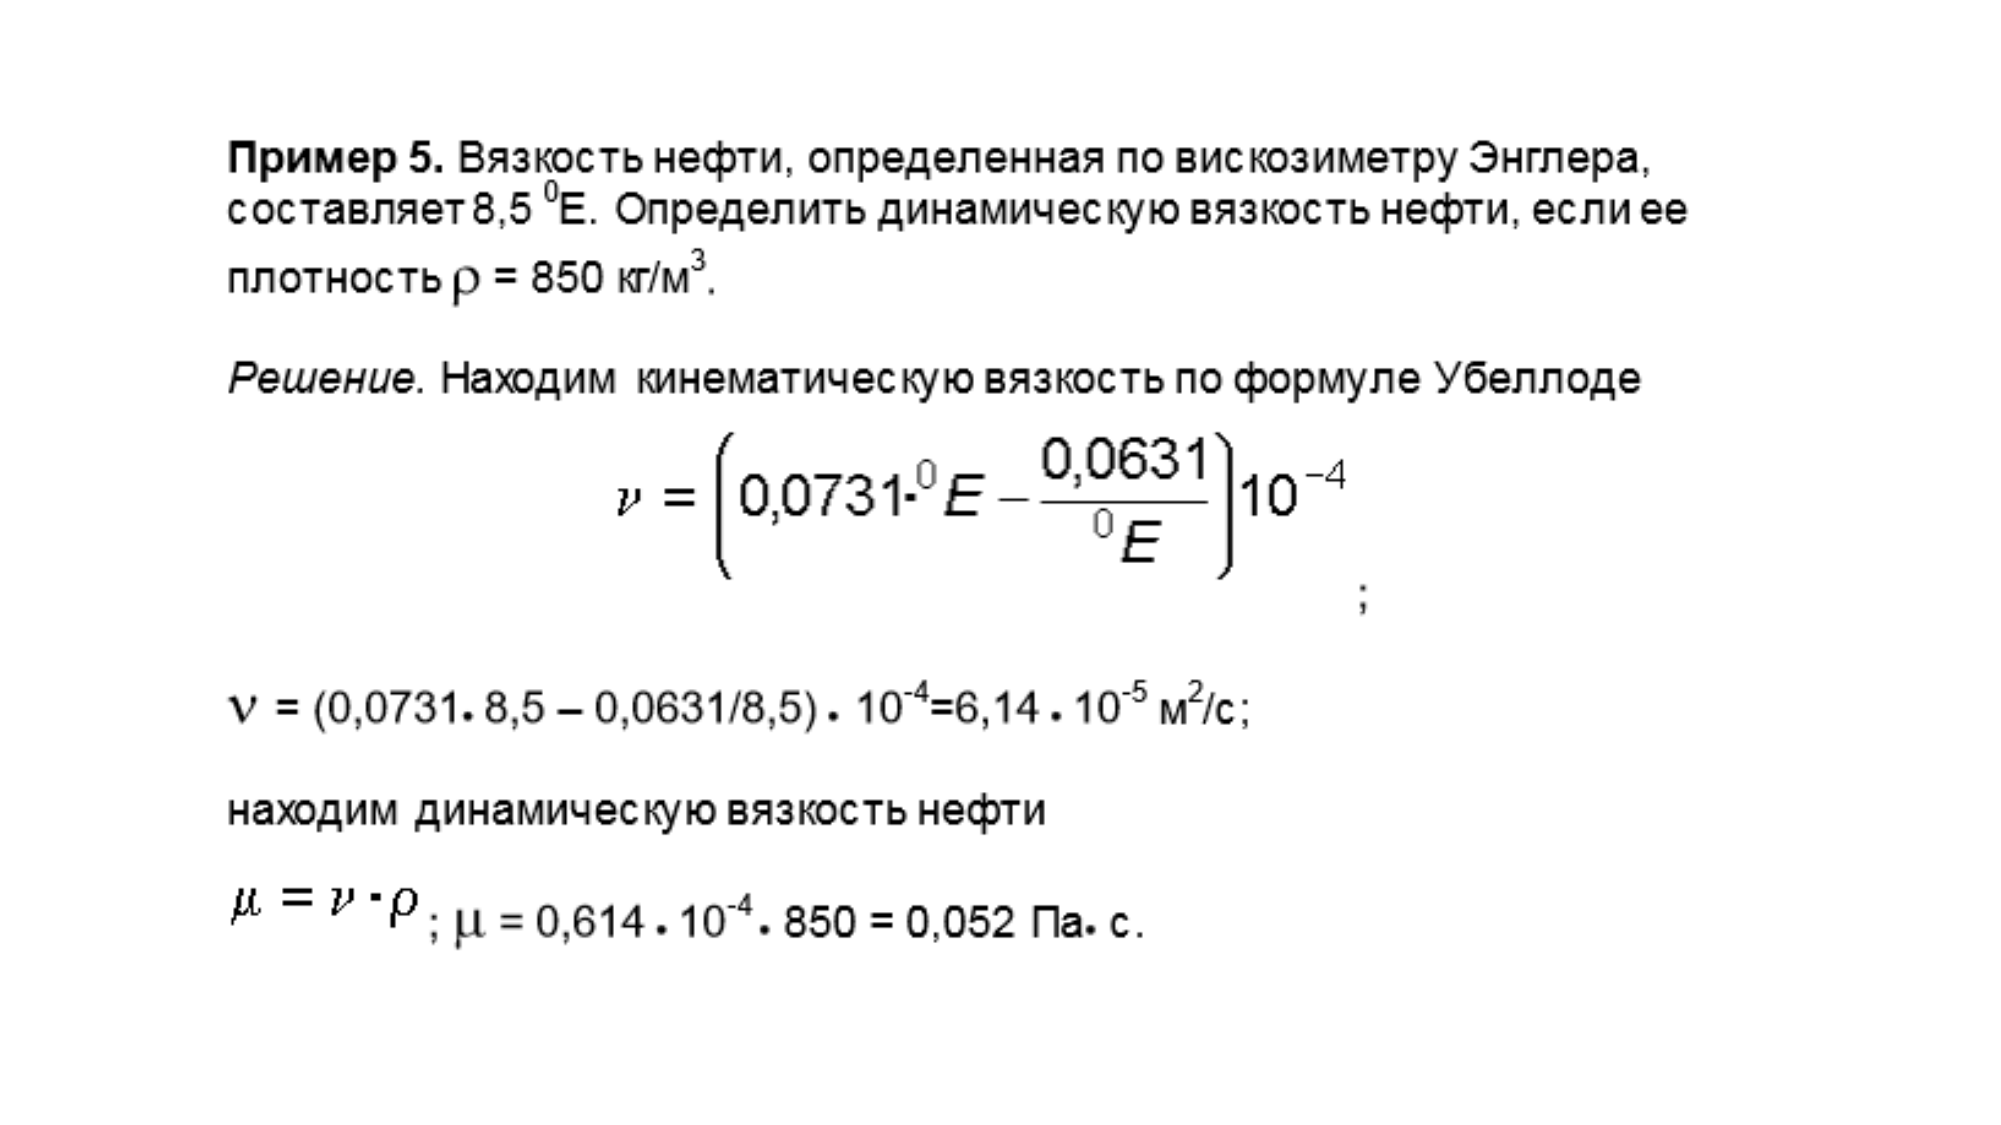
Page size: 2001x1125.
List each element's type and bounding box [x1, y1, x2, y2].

picture [209, 107, 1706, 970]
